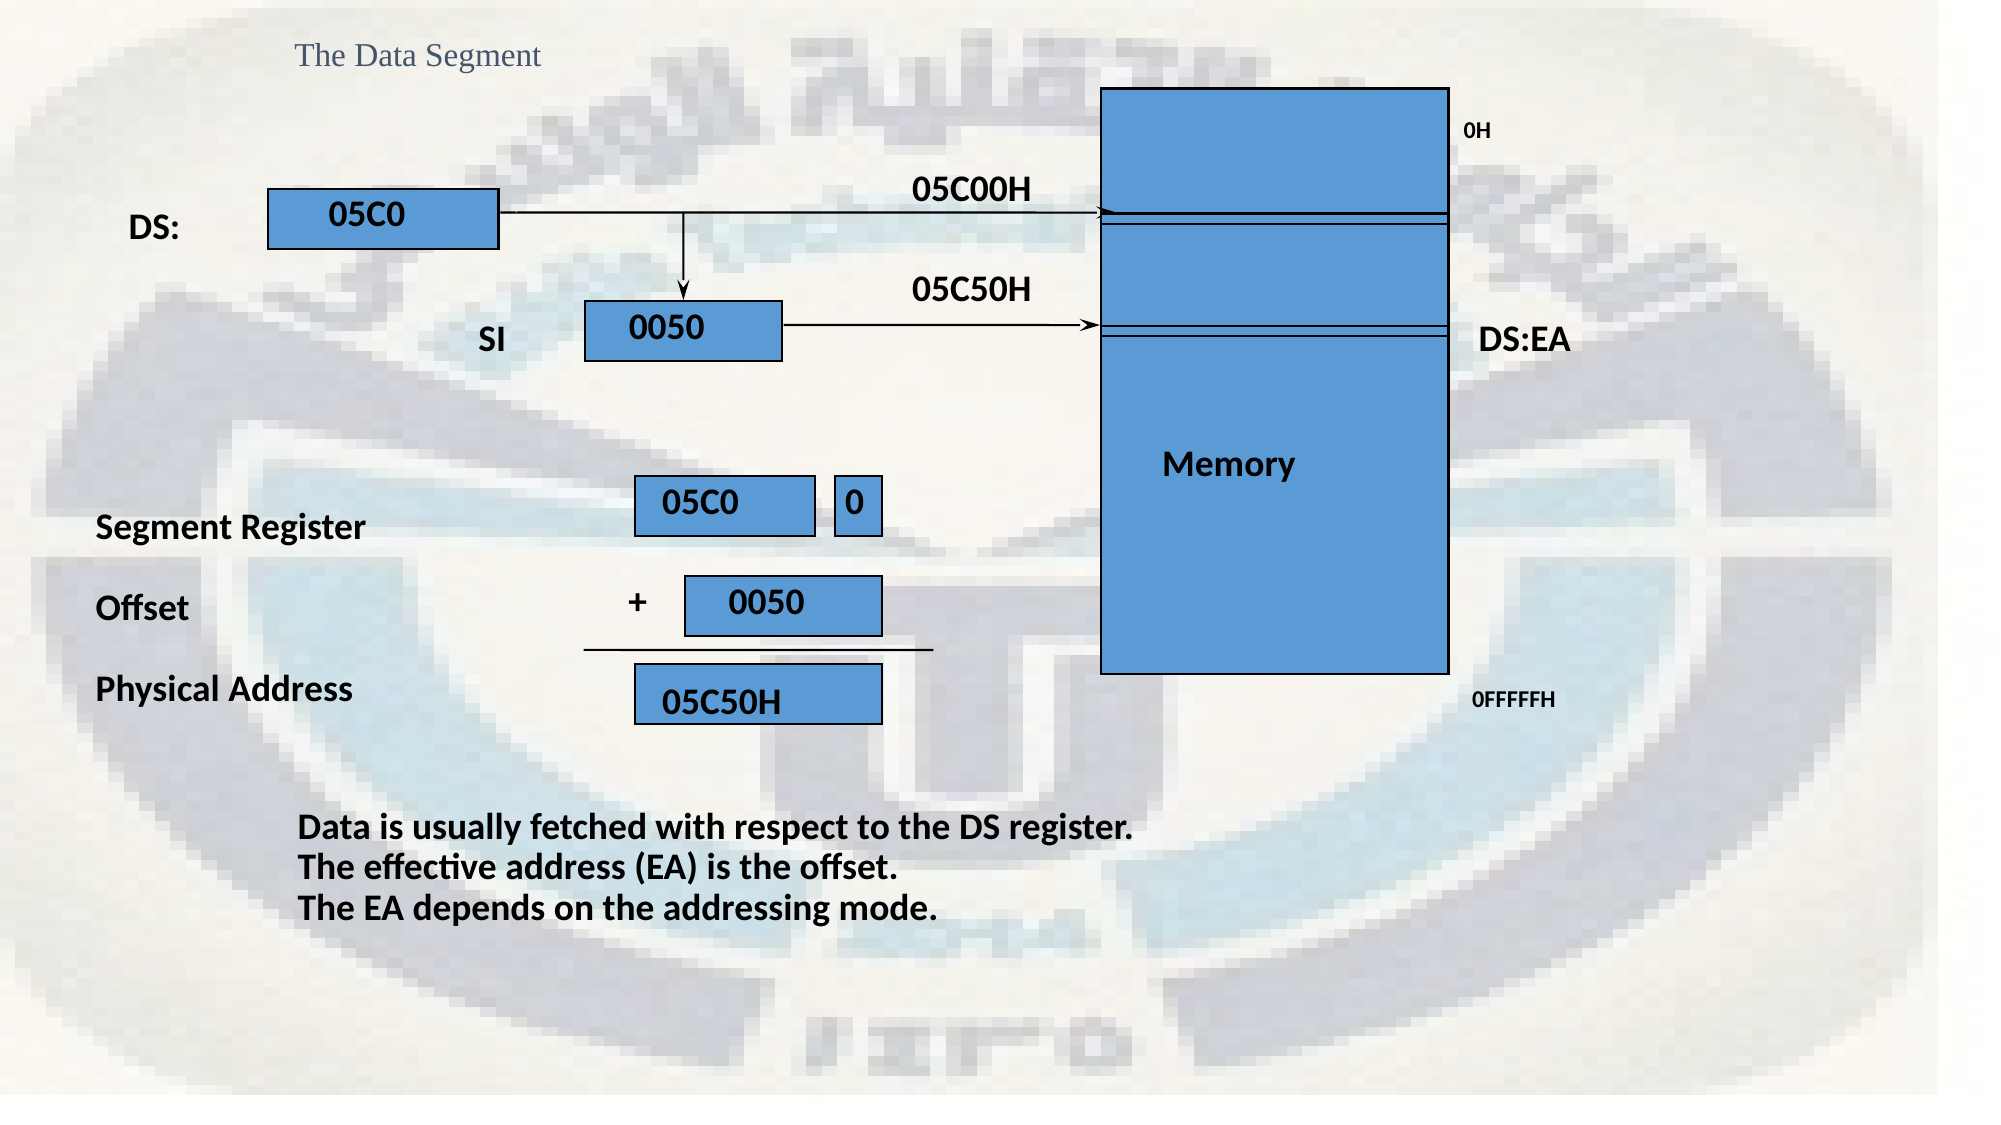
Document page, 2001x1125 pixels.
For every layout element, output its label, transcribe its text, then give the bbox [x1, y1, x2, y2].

text_box Data is usually fetched with respect to the DS register. The effective address (EA) is the offset. The EA depends on the addressing mode. [282, 799, 1151, 936]
text_box [1079, 318, 1100, 332]
text_box 0050 [713, 574, 821, 631]
text_box DS: [113, 199, 196, 255]
text_box Memory [1146, 437, 1312, 493]
text_box The Data Segment [283, 29, 553, 78]
text_box [1095, 206, 1117, 213]
text_box 0 [829, 474, 880, 531]
text_box Segment Register Offset Physical Address [80, 499, 383, 717]
text_box [677, 279, 690, 299]
text_box SI [463, 311, 522, 368]
text_box [634, 663, 882, 724]
text_box 05C50H [897, 261, 1047, 318]
text_box + [613, 574, 663, 631]
text_box [1101, 88, 1449, 213]
text_box 05C0 [313, 186, 421, 243]
text_box [834, 476, 882, 537]
text_box 05C0 [646, 474, 755, 531]
text_box DS:EA [1463, 311, 1587, 368]
text_box [1101, 325, 1449, 337]
text_box [584, 301, 782, 362]
text_box 05C50H [647, 674, 798, 730]
text_box [267, 188, 499, 249]
text_box 0FFFFFH [1456, 648, 1572, 715]
text_box 0H [1448, 79, 1507, 146]
text_box [1101, 337, 1449, 674]
text_box 0050 [613, 299, 721, 355]
text_box [684, 576, 882, 637]
text_box [1101, 213, 1449, 224]
text_box [634, 476, 816, 537]
text_box [1101, 224, 1449, 325]
text_box 05C00H [897, 161, 1047, 218]
text_box Label Operator Operand[s] ;Comment INIT: mov ax, bx ; Copy contents of bx into ax Label - INIT: Operator - mov Operands - ax and bx Comment - alphanumeric string between ; and \n Not case sensitive Unlike other assemblers, destination operand is first mov is the mnemonic that the assembler translates into an opcode [0, 0, 2000, 1125]
